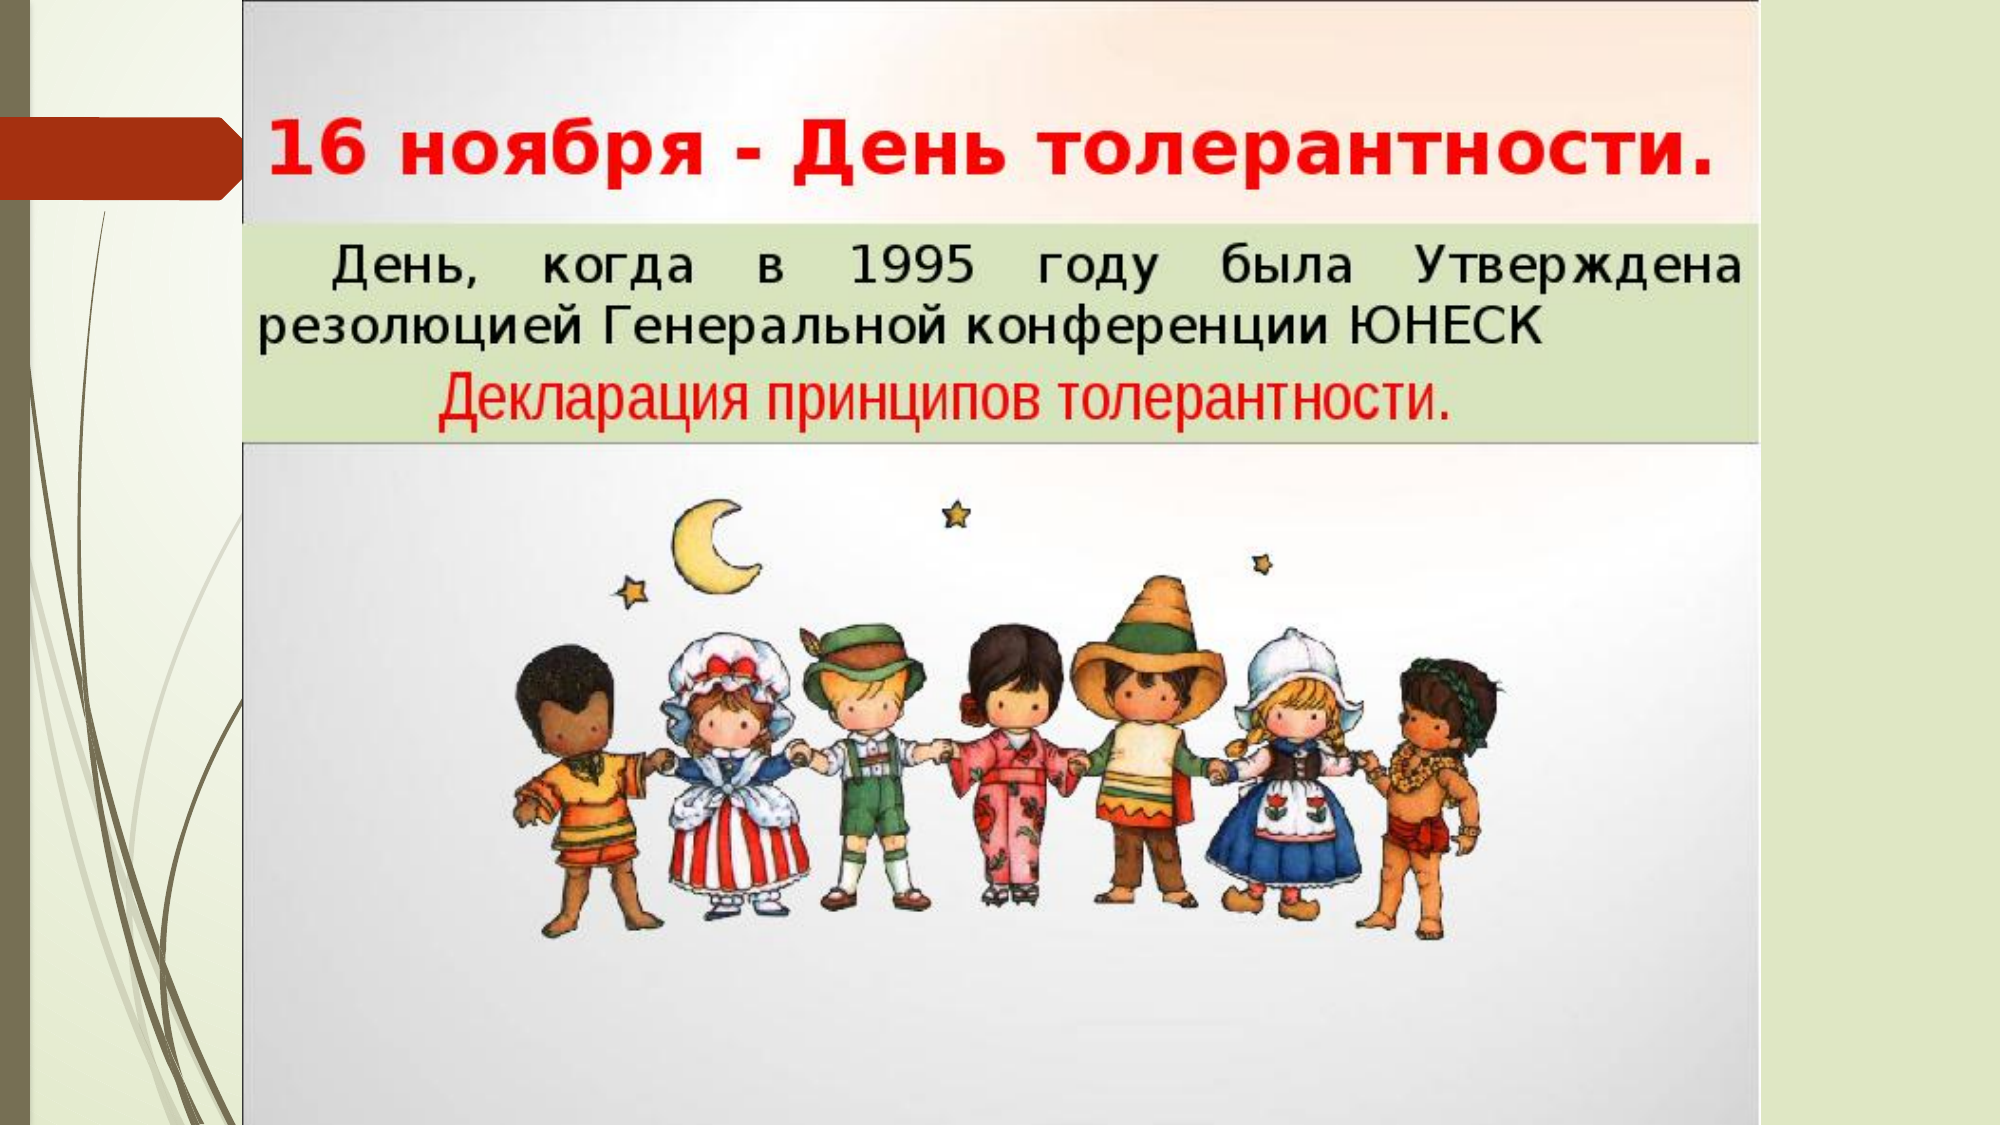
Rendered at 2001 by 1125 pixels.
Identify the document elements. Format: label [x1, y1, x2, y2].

list [242, 0, 1761, 1125]
